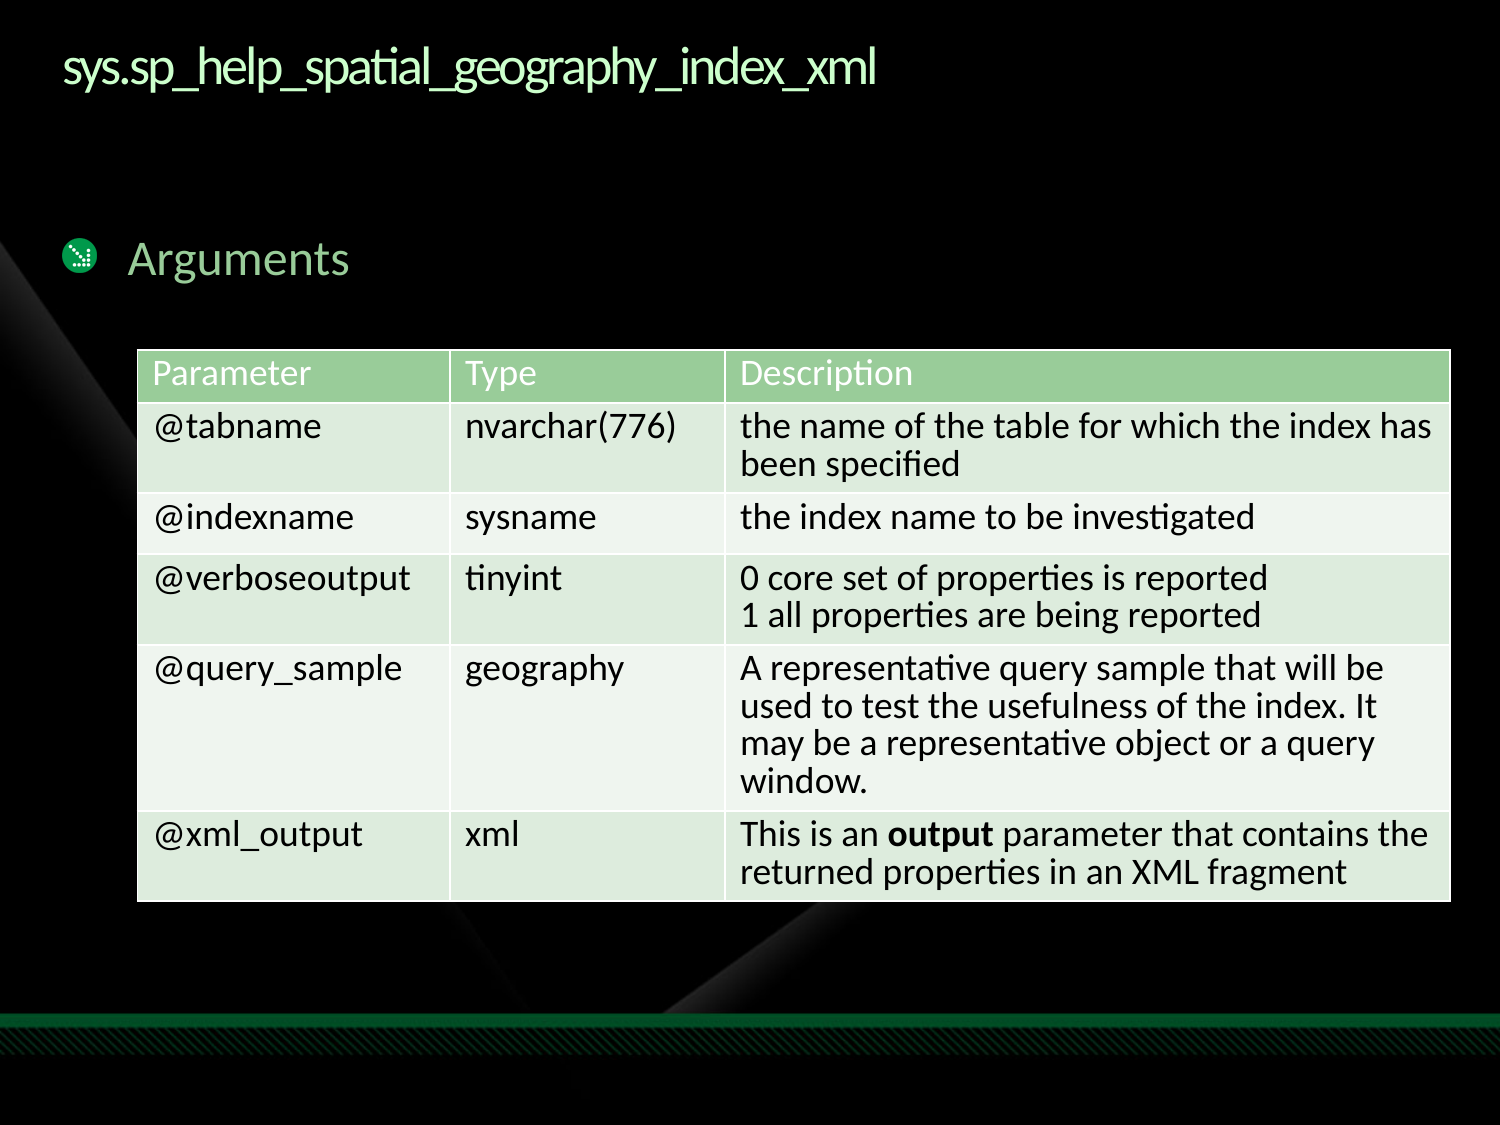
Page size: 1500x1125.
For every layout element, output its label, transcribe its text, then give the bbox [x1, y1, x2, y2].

table_cell @query_sample [138, 646, 449, 810]
table_cell This is an output parameter that contains the returned properties in an XML fragment [726, 812, 1449, 900]
table_header Description [726, 351, 1449, 402]
table_cell sysname [451, 494, 724, 553]
table_cell the name of the table for which the index has been specified [726, 404, 1449, 492]
table_cell @tabname [138, 404, 449, 492]
table_cell 0 core set of properties is reported 1 all properties are being reported [726, 555, 1449, 644]
table_cell @xml_output [138, 812, 449, 900]
table_cell @indexname [138, 494, 449, 553]
table_cell the index name to be investigated [726, 494, 1449, 553]
list Arguments [62, 231, 1438, 980]
table_cell nvarchar(776) [451, 404, 724, 492]
table_cell tinyint [451, 555, 724, 644]
table_cell A representative query sample that will be used to test the usefulness of the index. It may be a representative object or a query window. [726, 646, 1449, 810]
title sys.sp_help_spatial_geography_index_xml [62, 37, 1438, 147]
table_header Type [451, 351, 724, 402]
table_cell geography [451, 646, 724, 810]
table_cell @verboseoutput [138, 555, 449, 644]
table_header Parameter [138, 351, 449, 402]
table_cell xml [451, 812, 724, 900]
picture [0, 0, 1500, 1125]
